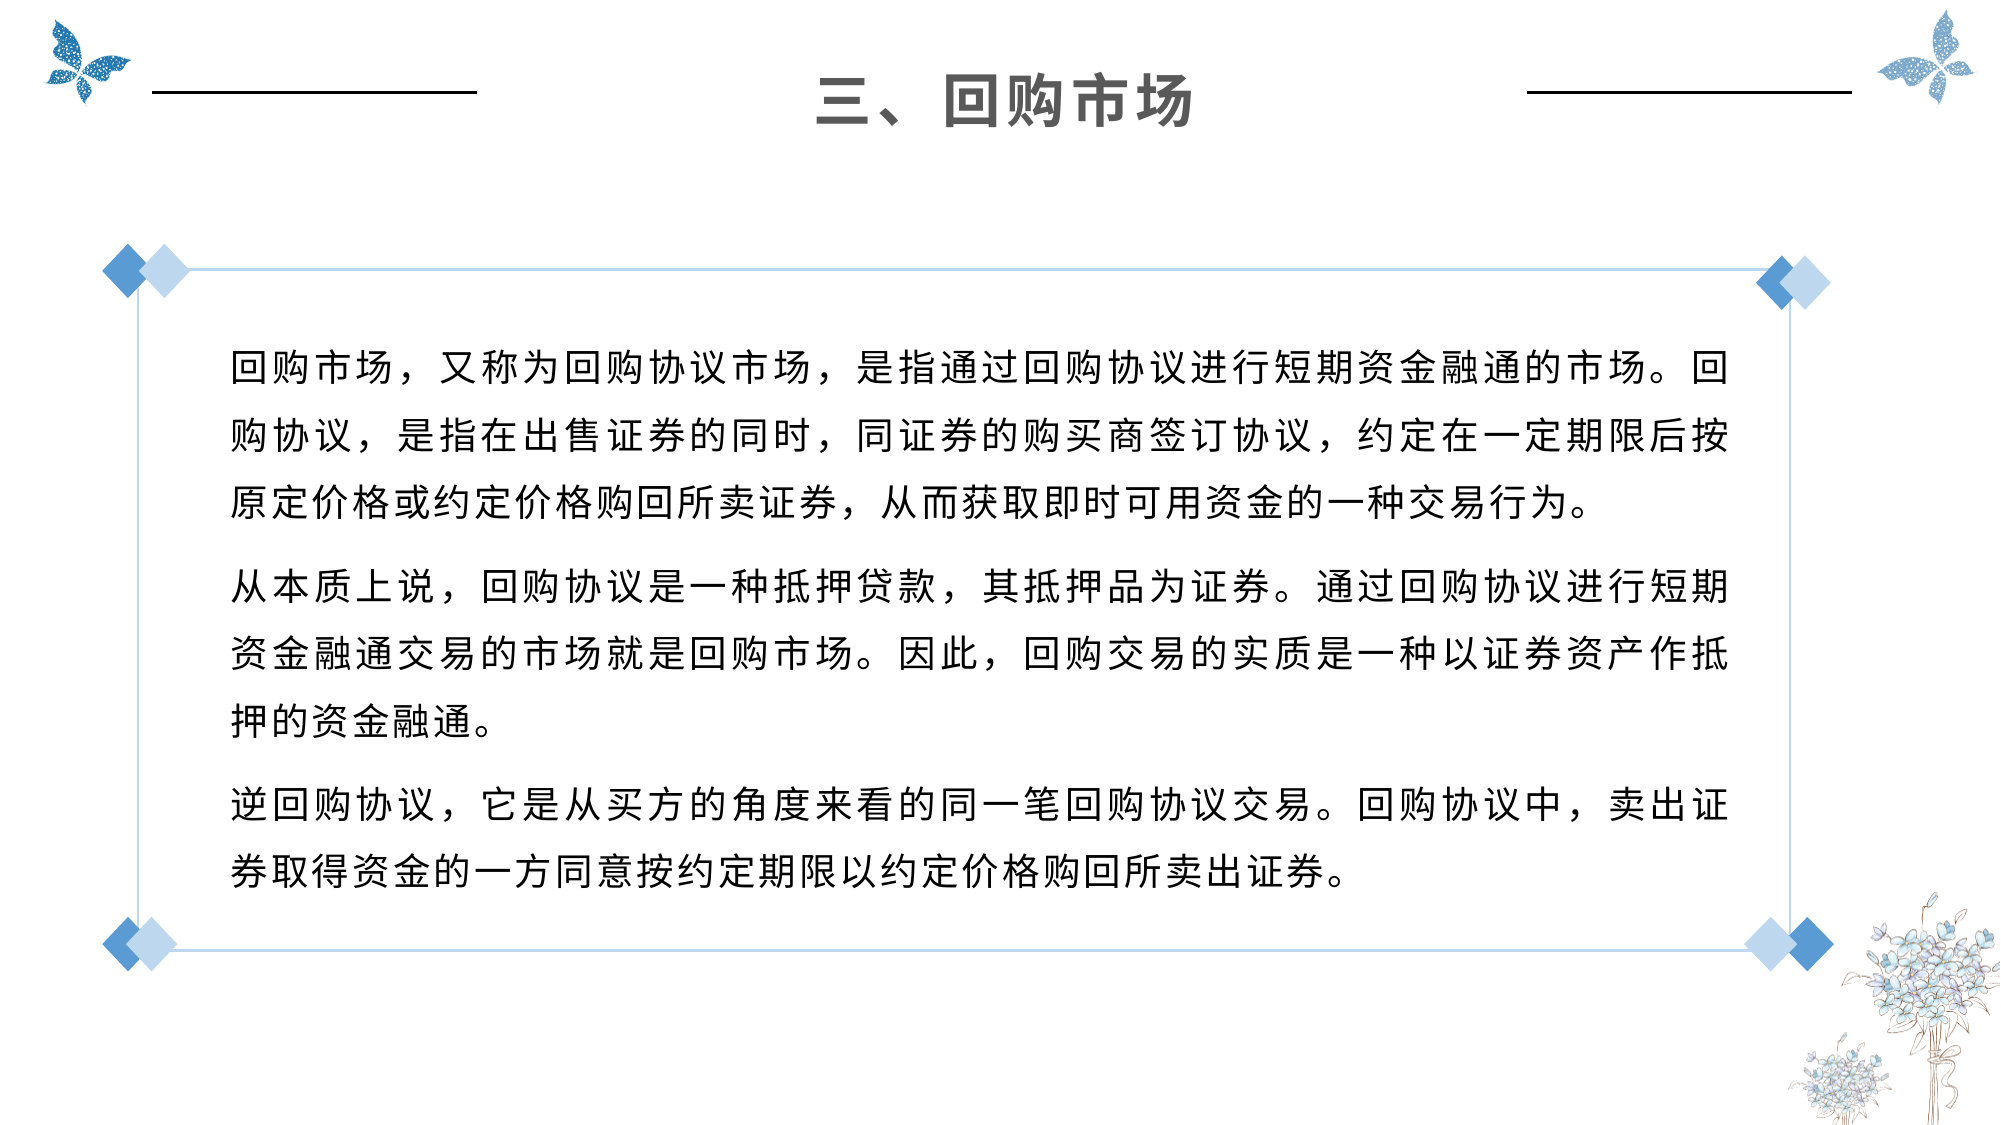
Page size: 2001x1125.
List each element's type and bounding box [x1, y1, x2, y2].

text_box [102, 243, 1834, 972]
text_box [151, 55, 1852, 142]
picture [1788, 892, 2000, 1125]
